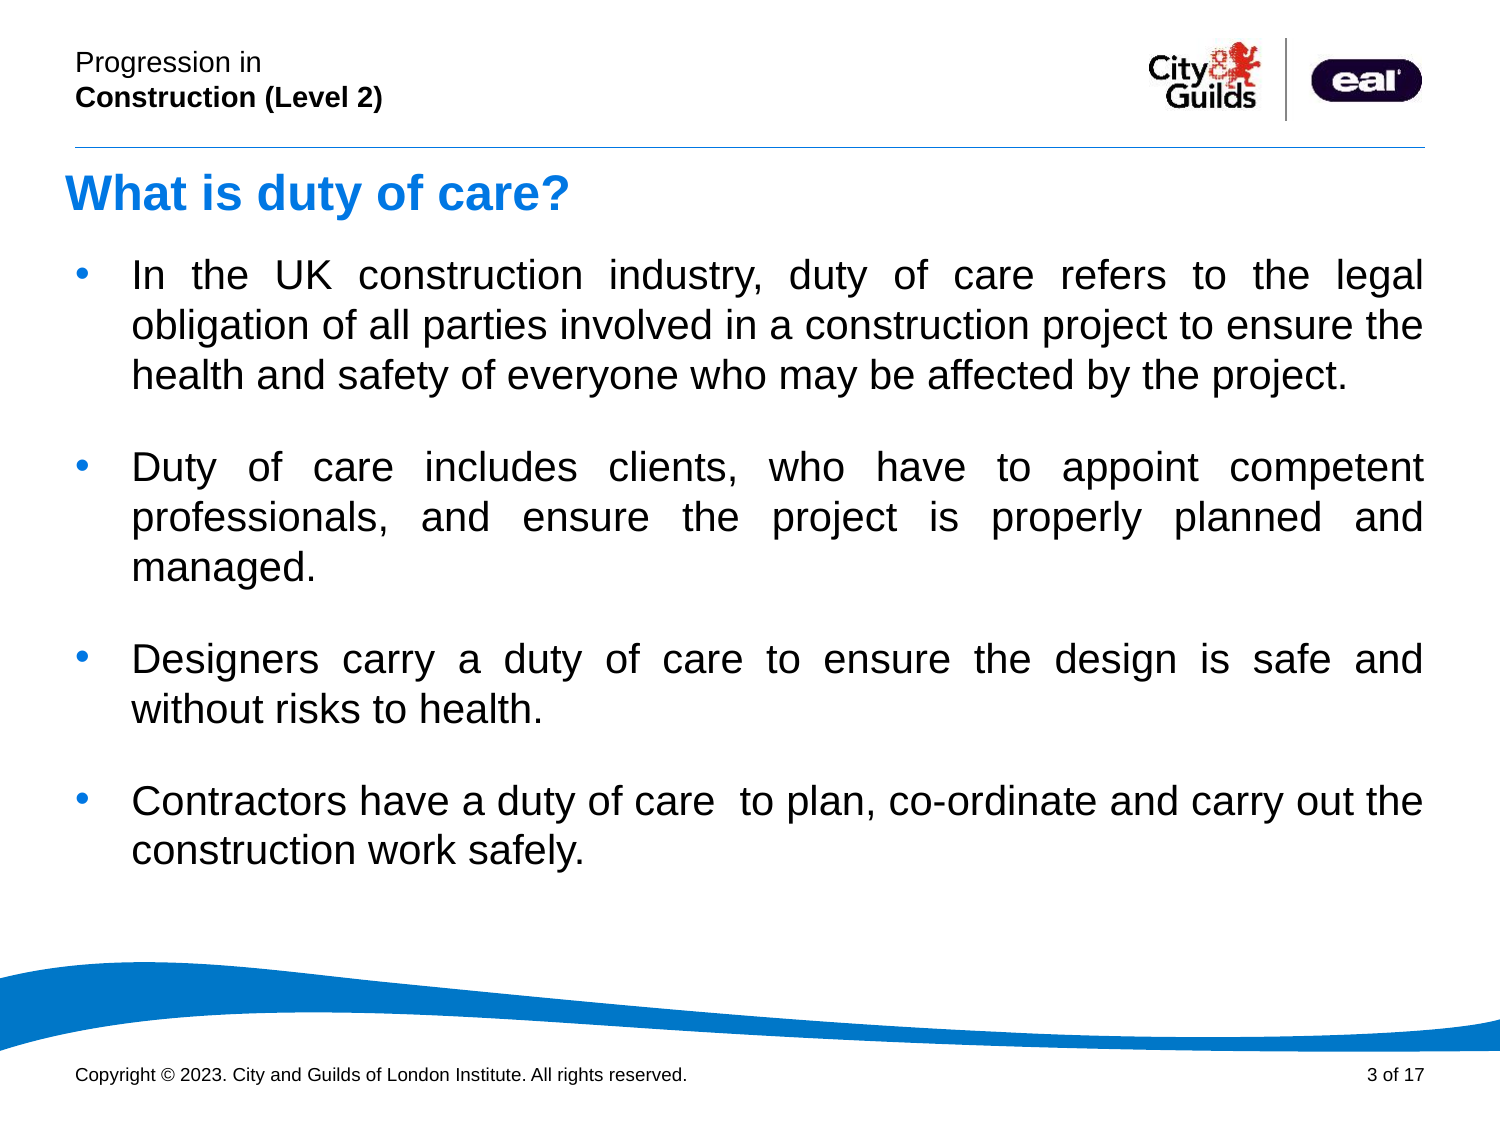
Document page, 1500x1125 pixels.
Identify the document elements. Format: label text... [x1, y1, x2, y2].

picture [1149, 38, 1422, 121]
title What is duty of care? [64, 160, 1416, 224]
list In the UK construction industry, duty of care refers to the legal obligation of all parties involved in a construction project to ensure the health and safety of everyone who may be affected by the project. Duty of care includes clients, who have to appoint competent professionals, and ensure the project is properly planned and managed. Designers carry a duty of care to ensure the design is safe and without risks to health. Contractors have a duty of care to plan, co-ordinate and carry out the construction work safely. [74, 247, 1426, 946]
